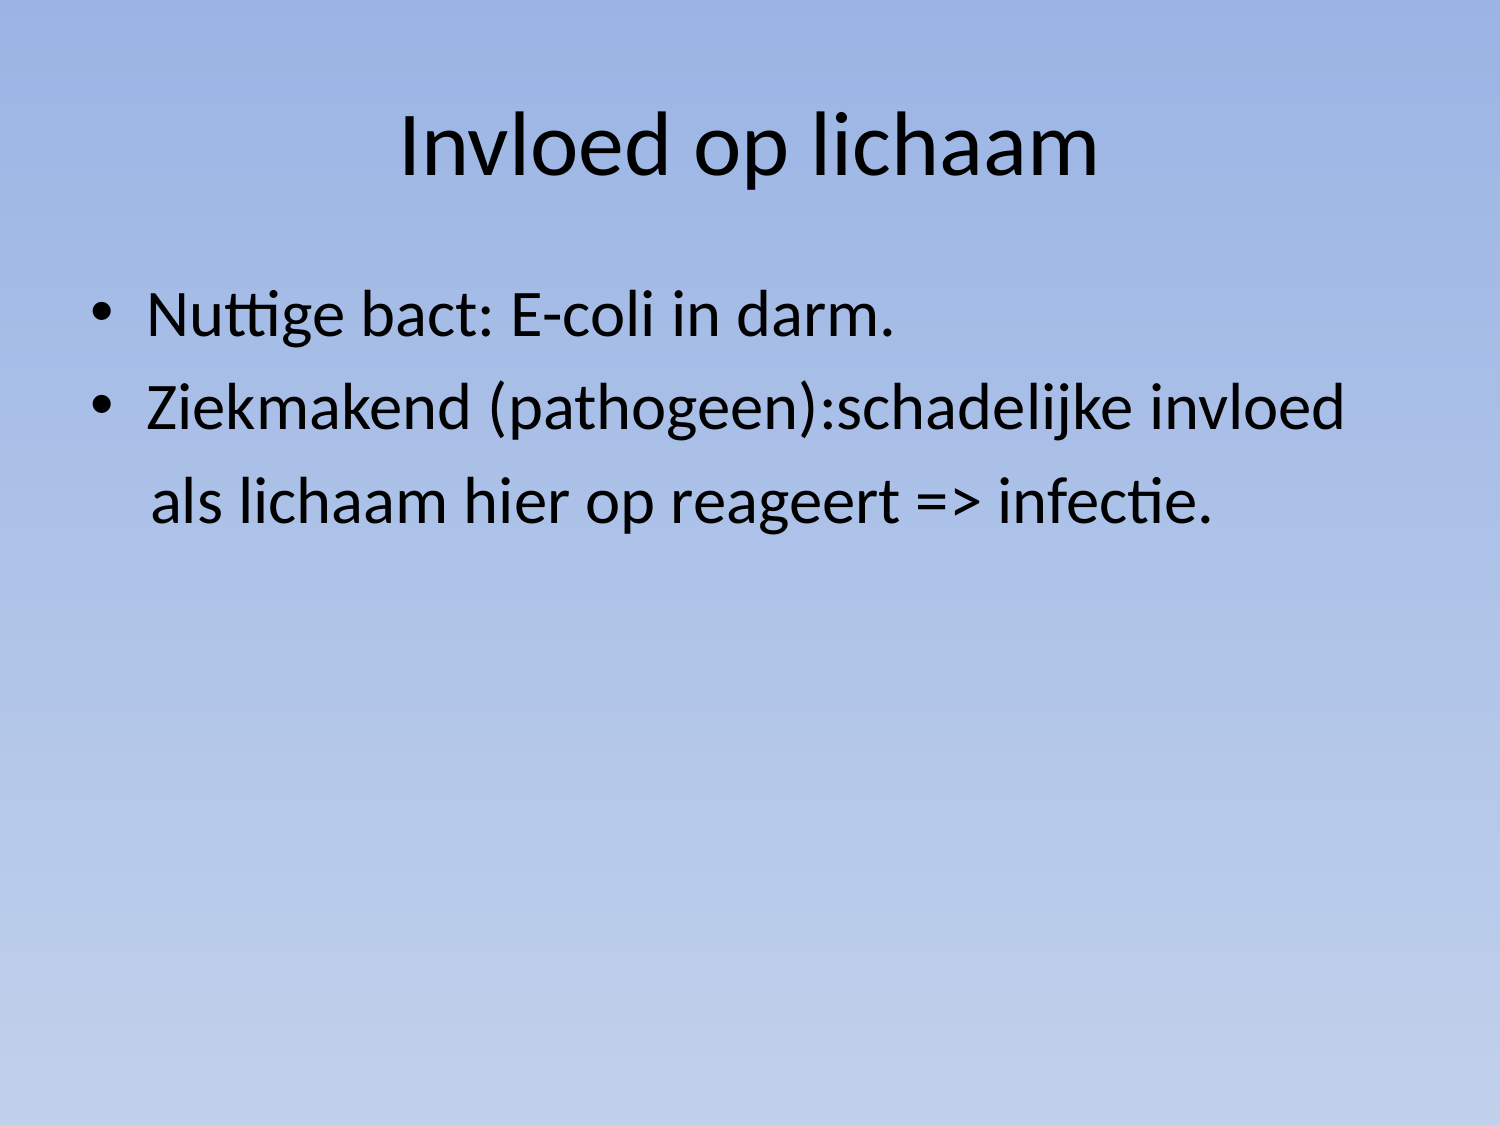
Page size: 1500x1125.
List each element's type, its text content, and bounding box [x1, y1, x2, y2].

list Nuttige bact: E-coli in darm. Ziekmakend (pathogeen):schadelijke invloed als lichaam hier op reageert => infectie. [75, 262, 1425, 1005]
title Invloed op lichaam [75, 45, 1425, 233]
